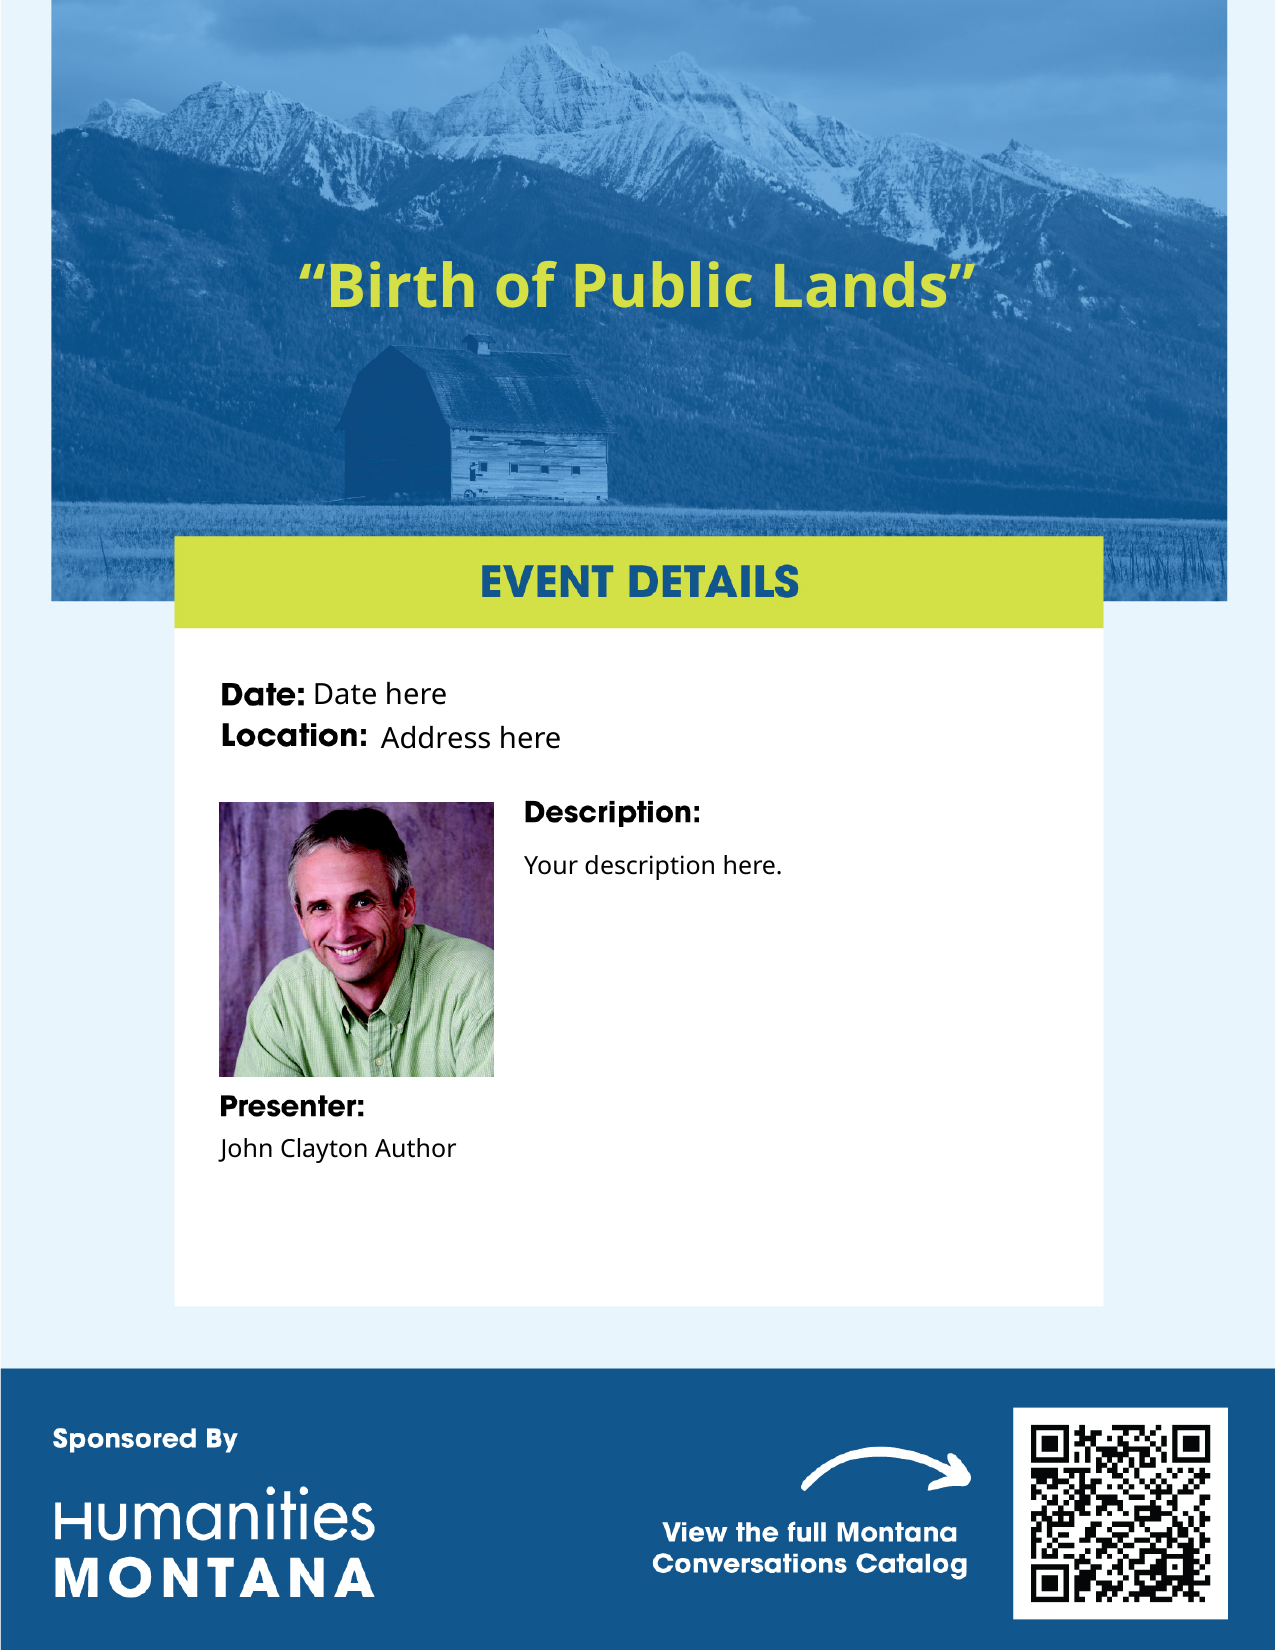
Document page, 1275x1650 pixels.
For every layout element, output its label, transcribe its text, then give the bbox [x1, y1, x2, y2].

text_box John Clayton Author [205, 1117, 480, 1178]
text_box Address here [365, 704, 1233, 770]
text_box [159, 166, 1099, 233]
text_box Date here [297, 660, 932, 726]
text_box “Birth of Public Lands” [173, 232, 1102, 335]
text_box [169, 132, 1099, 166]
picture [0, 0, 1275, 1650]
text_box Your description here. [509, 834, 1033, 895]
